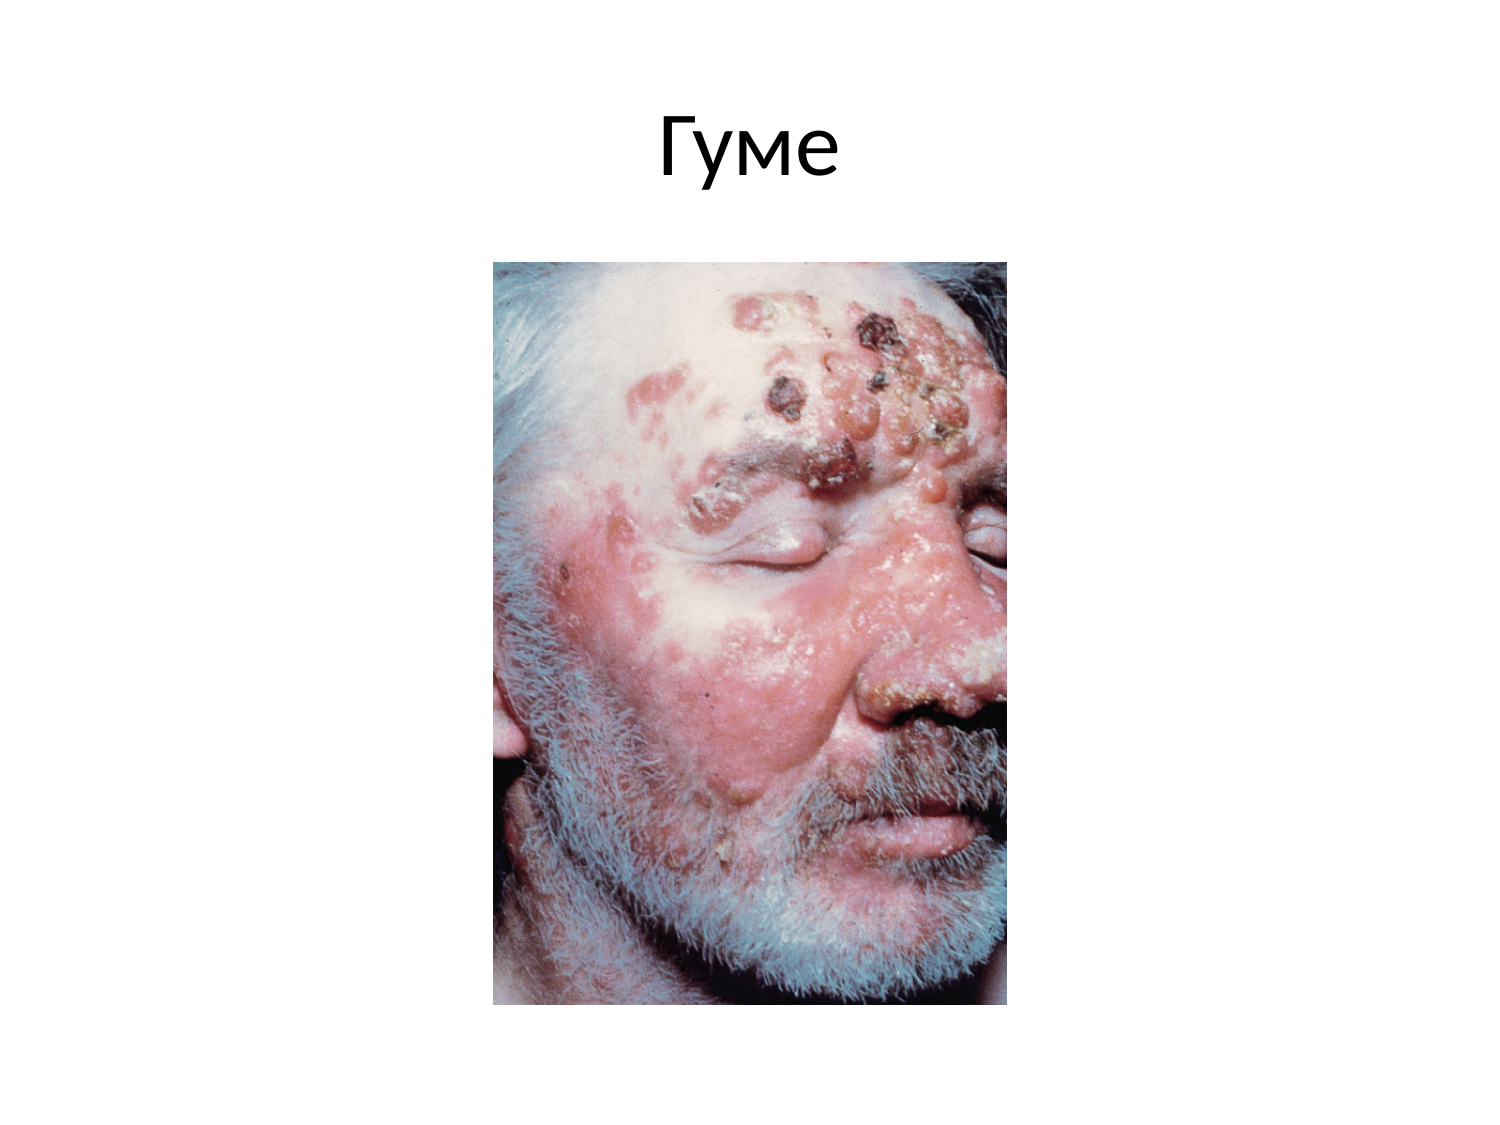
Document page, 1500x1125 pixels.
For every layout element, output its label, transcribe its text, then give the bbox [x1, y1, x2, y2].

title Гуме [75, 45, 1425, 233]
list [493, 262, 1007, 1006]
